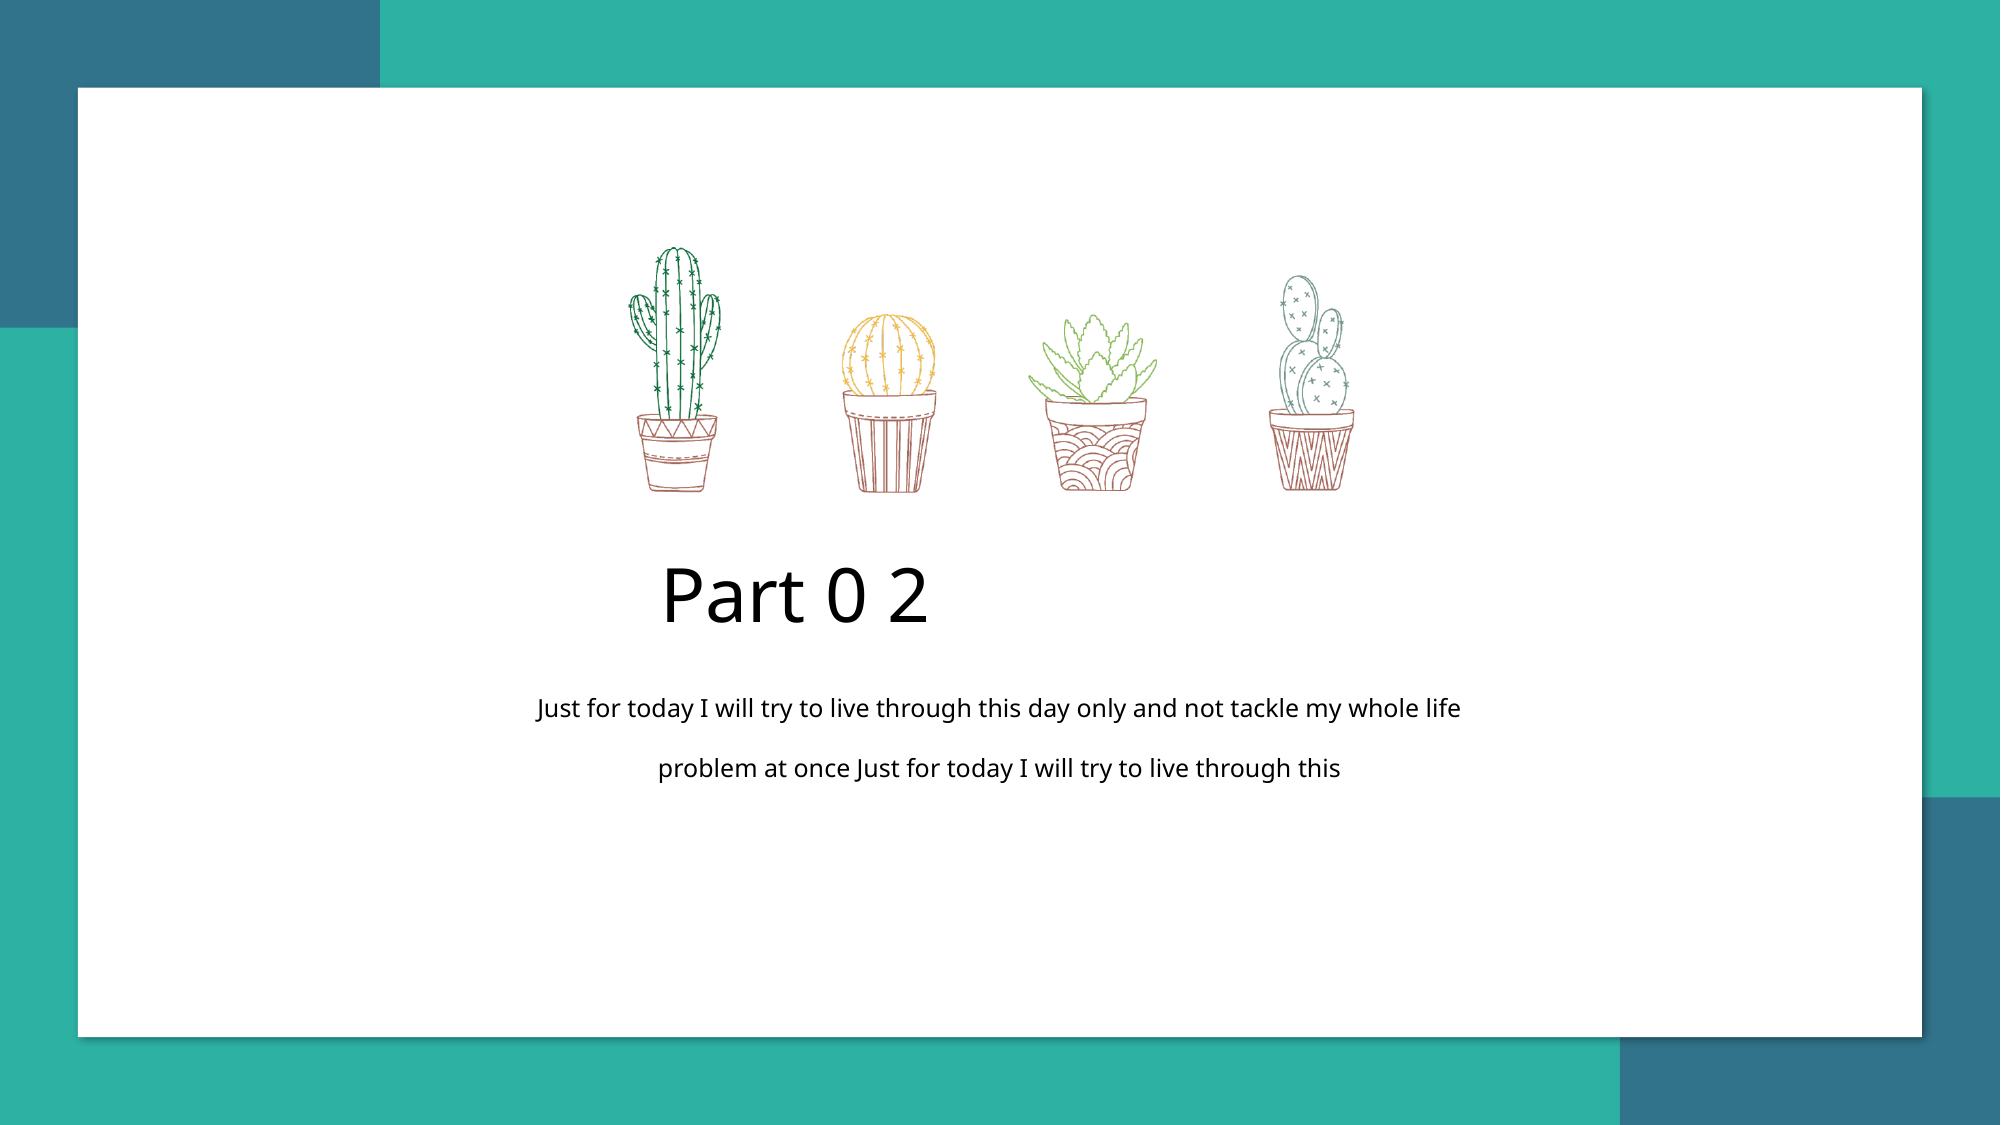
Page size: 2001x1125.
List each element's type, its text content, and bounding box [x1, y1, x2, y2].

text_box Just for today I will try to live through this day only and not tackle my whole life problem at once Just for today I will try to live through this [500, 655, 1500, 790]
text_box Part 0 2 [645, 539, 1355, 645]
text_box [609, 231, 1356, 496]
